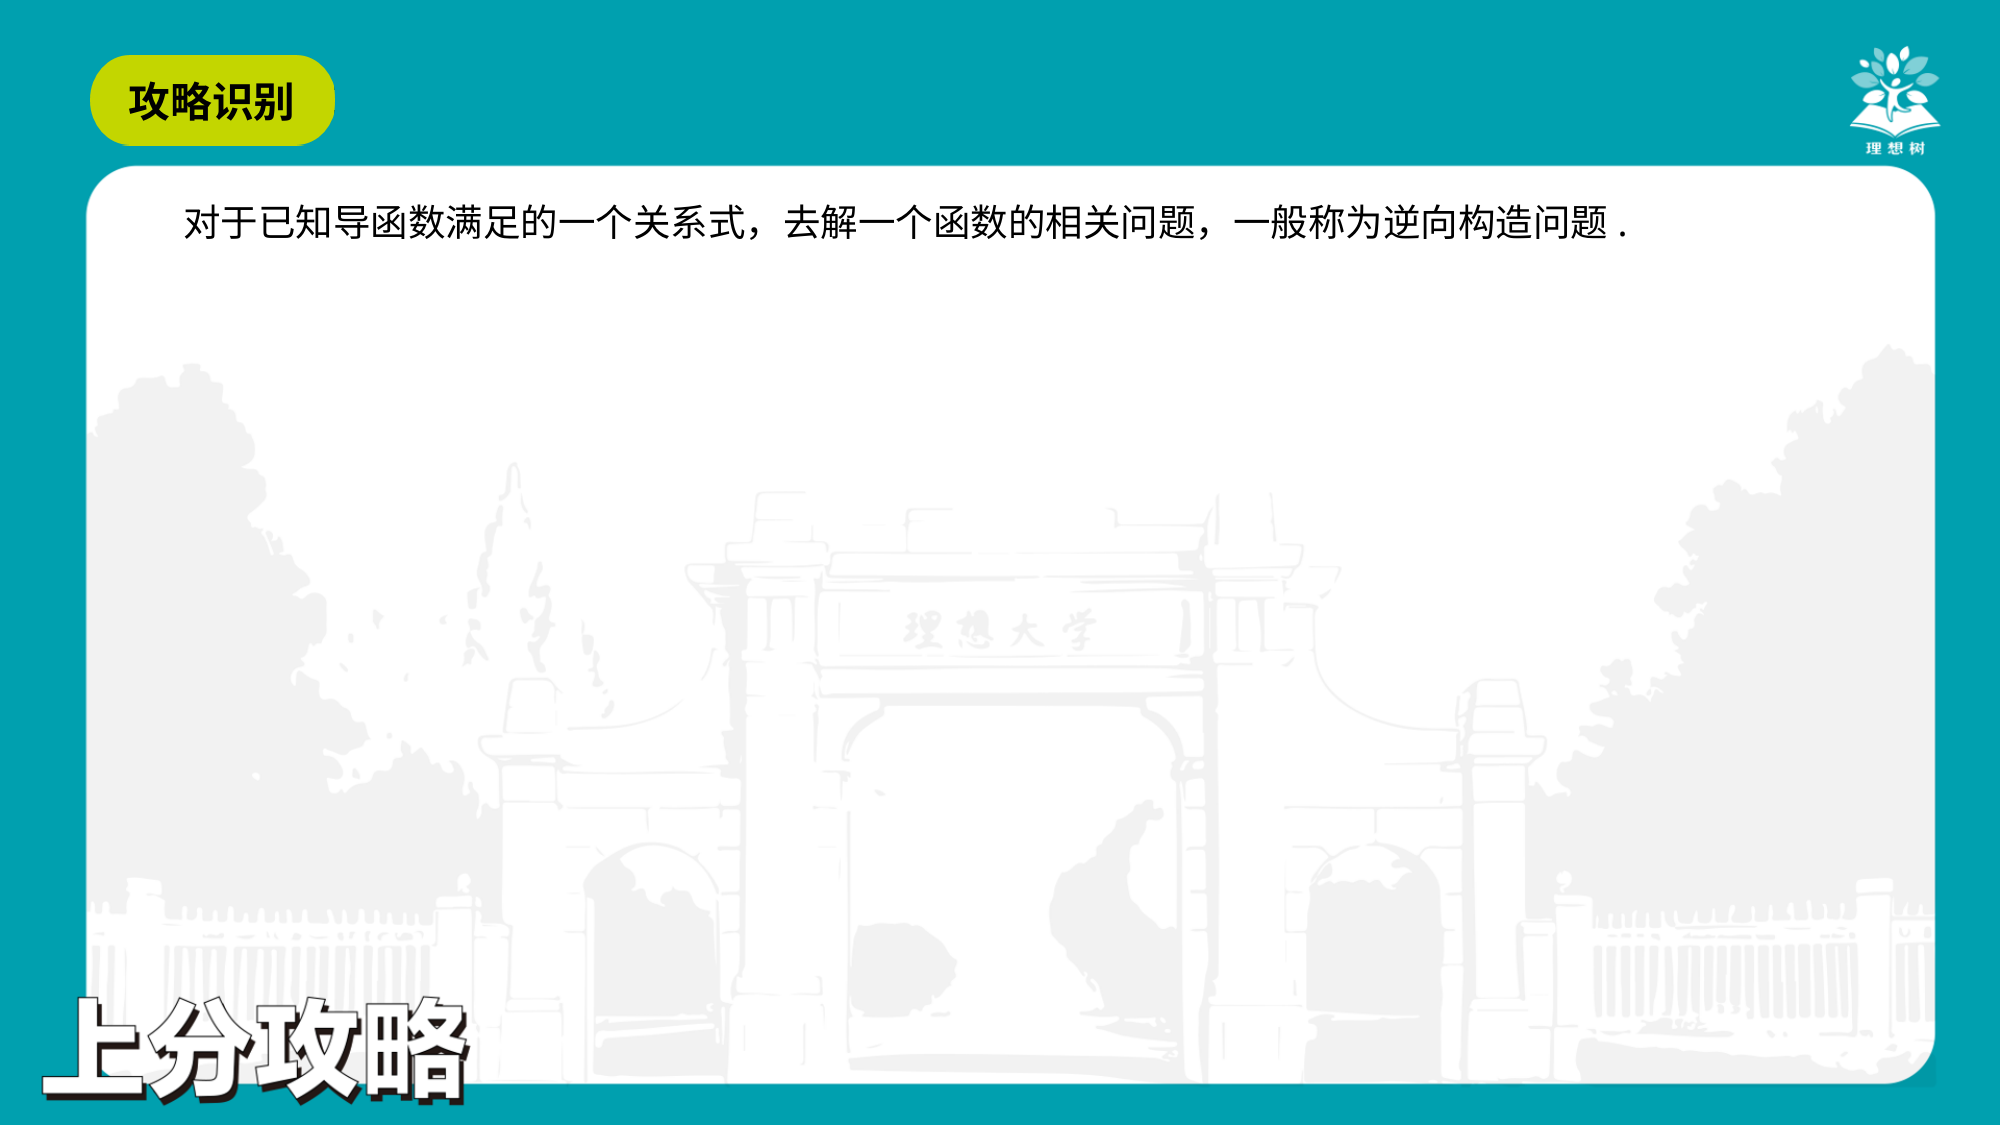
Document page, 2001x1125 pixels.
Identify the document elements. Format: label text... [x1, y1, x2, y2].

text_box 对于已知导函数满足的一个关系式，去解一个函数的相关问题，一般称为逆向构造问题. [136, 176, 1865, 237]
picture [0, 0, 2000, 1125]
